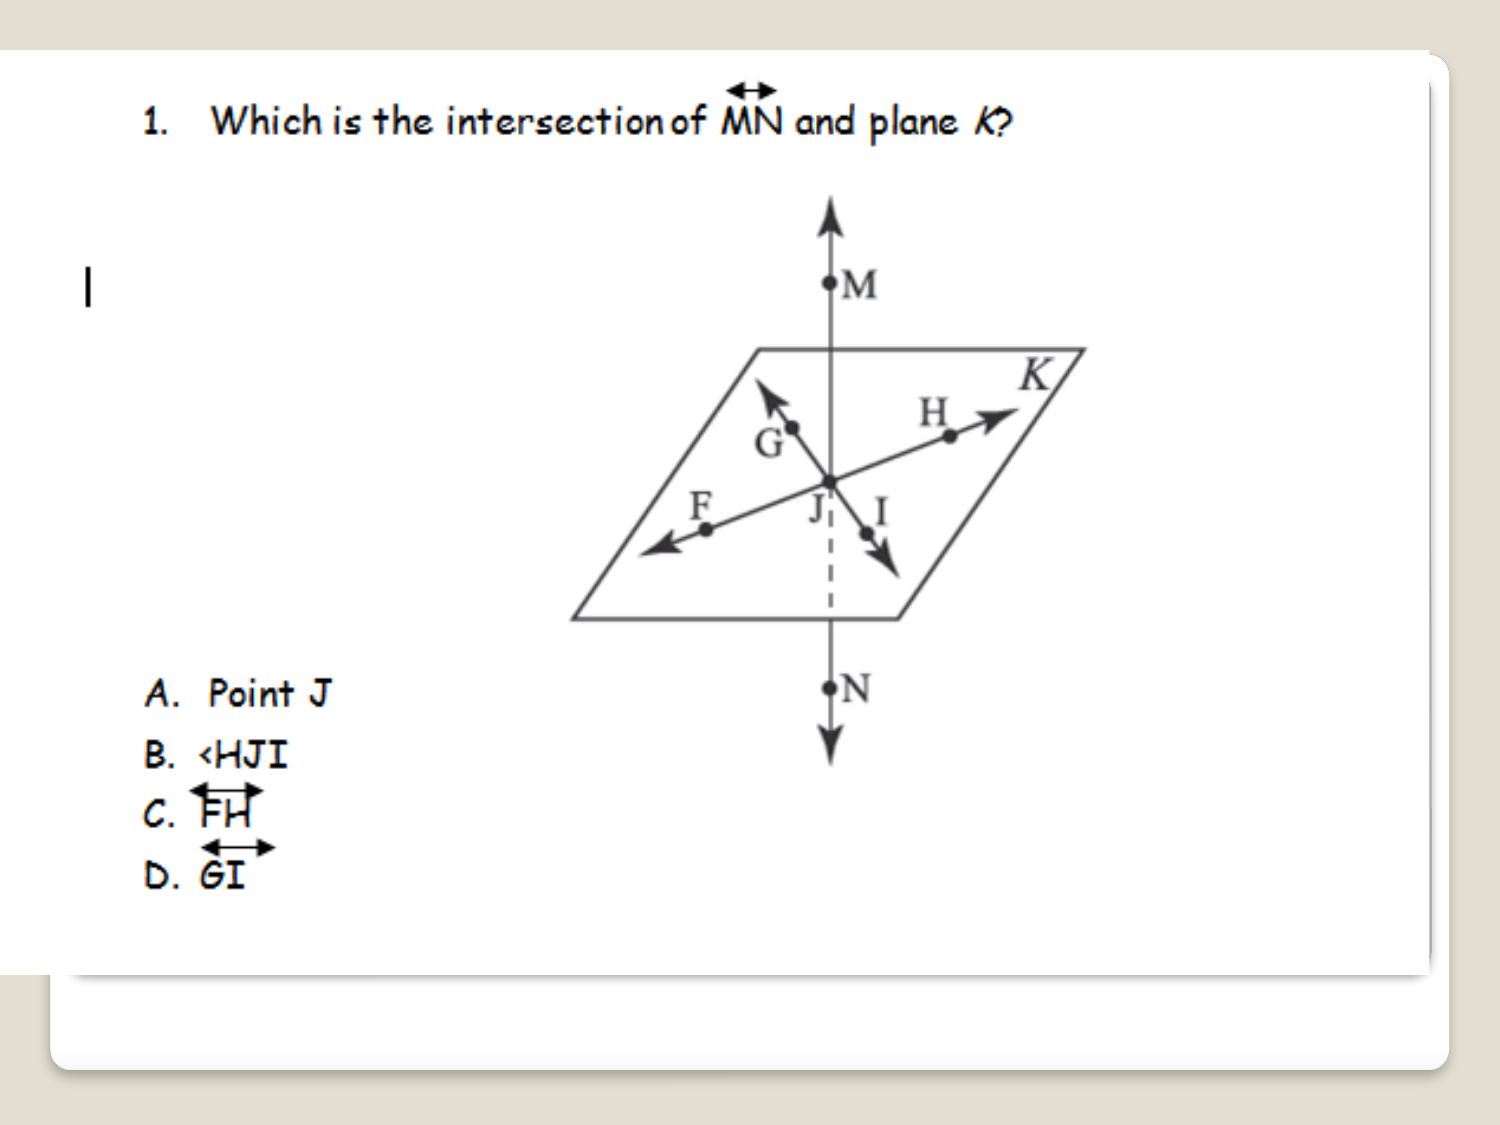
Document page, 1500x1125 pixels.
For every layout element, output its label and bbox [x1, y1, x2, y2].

list [0, 49, 1430, 976]
